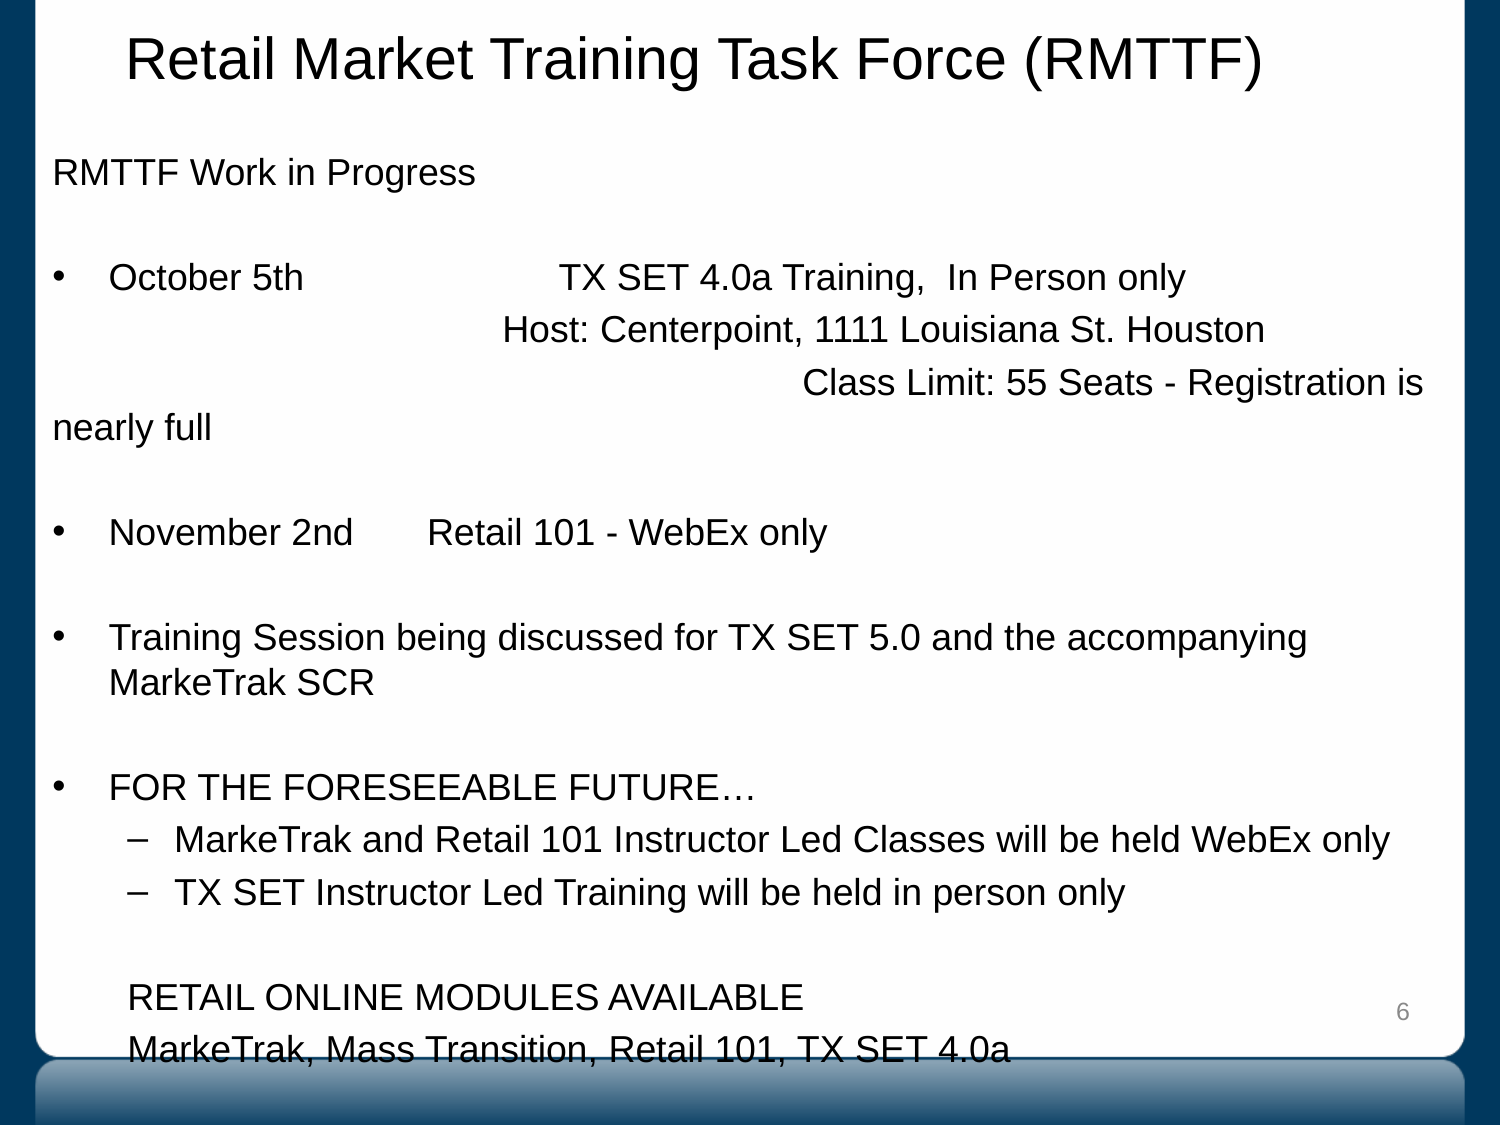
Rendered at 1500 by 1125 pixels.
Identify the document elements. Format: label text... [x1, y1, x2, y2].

title Retail Market Training Task Force (RMTTF) [37, 12, 1353, 140]
list RMTTF Work in Progress October 5th TX SET 4.0a Training, In Person only Host: Centerpoint, 1111 Louisiana St. Houston Class Limit: 55 Seats - Registration is nearly full November 2nd Retail 101 - WebEx only Training Session being discussed for TX SET 5.0 and the accompanying MarkeTrak SCR FOR THE FORESEEABLE FUTURE… MarkeTrak and Retail 101 Instructor Led Classes will be held WebEx only TX SET Instructor Led Training will be held in person only RETAIL ONLINE MODULES AVAILABLE MarkeTrak, Mass Transition, Retail 101, TX SET 4.0a [37, 140, 1463, 1063]
picture [35, 0, 1465, 1125]
slide_number 6 [1074, 980, 1425, 1041]
